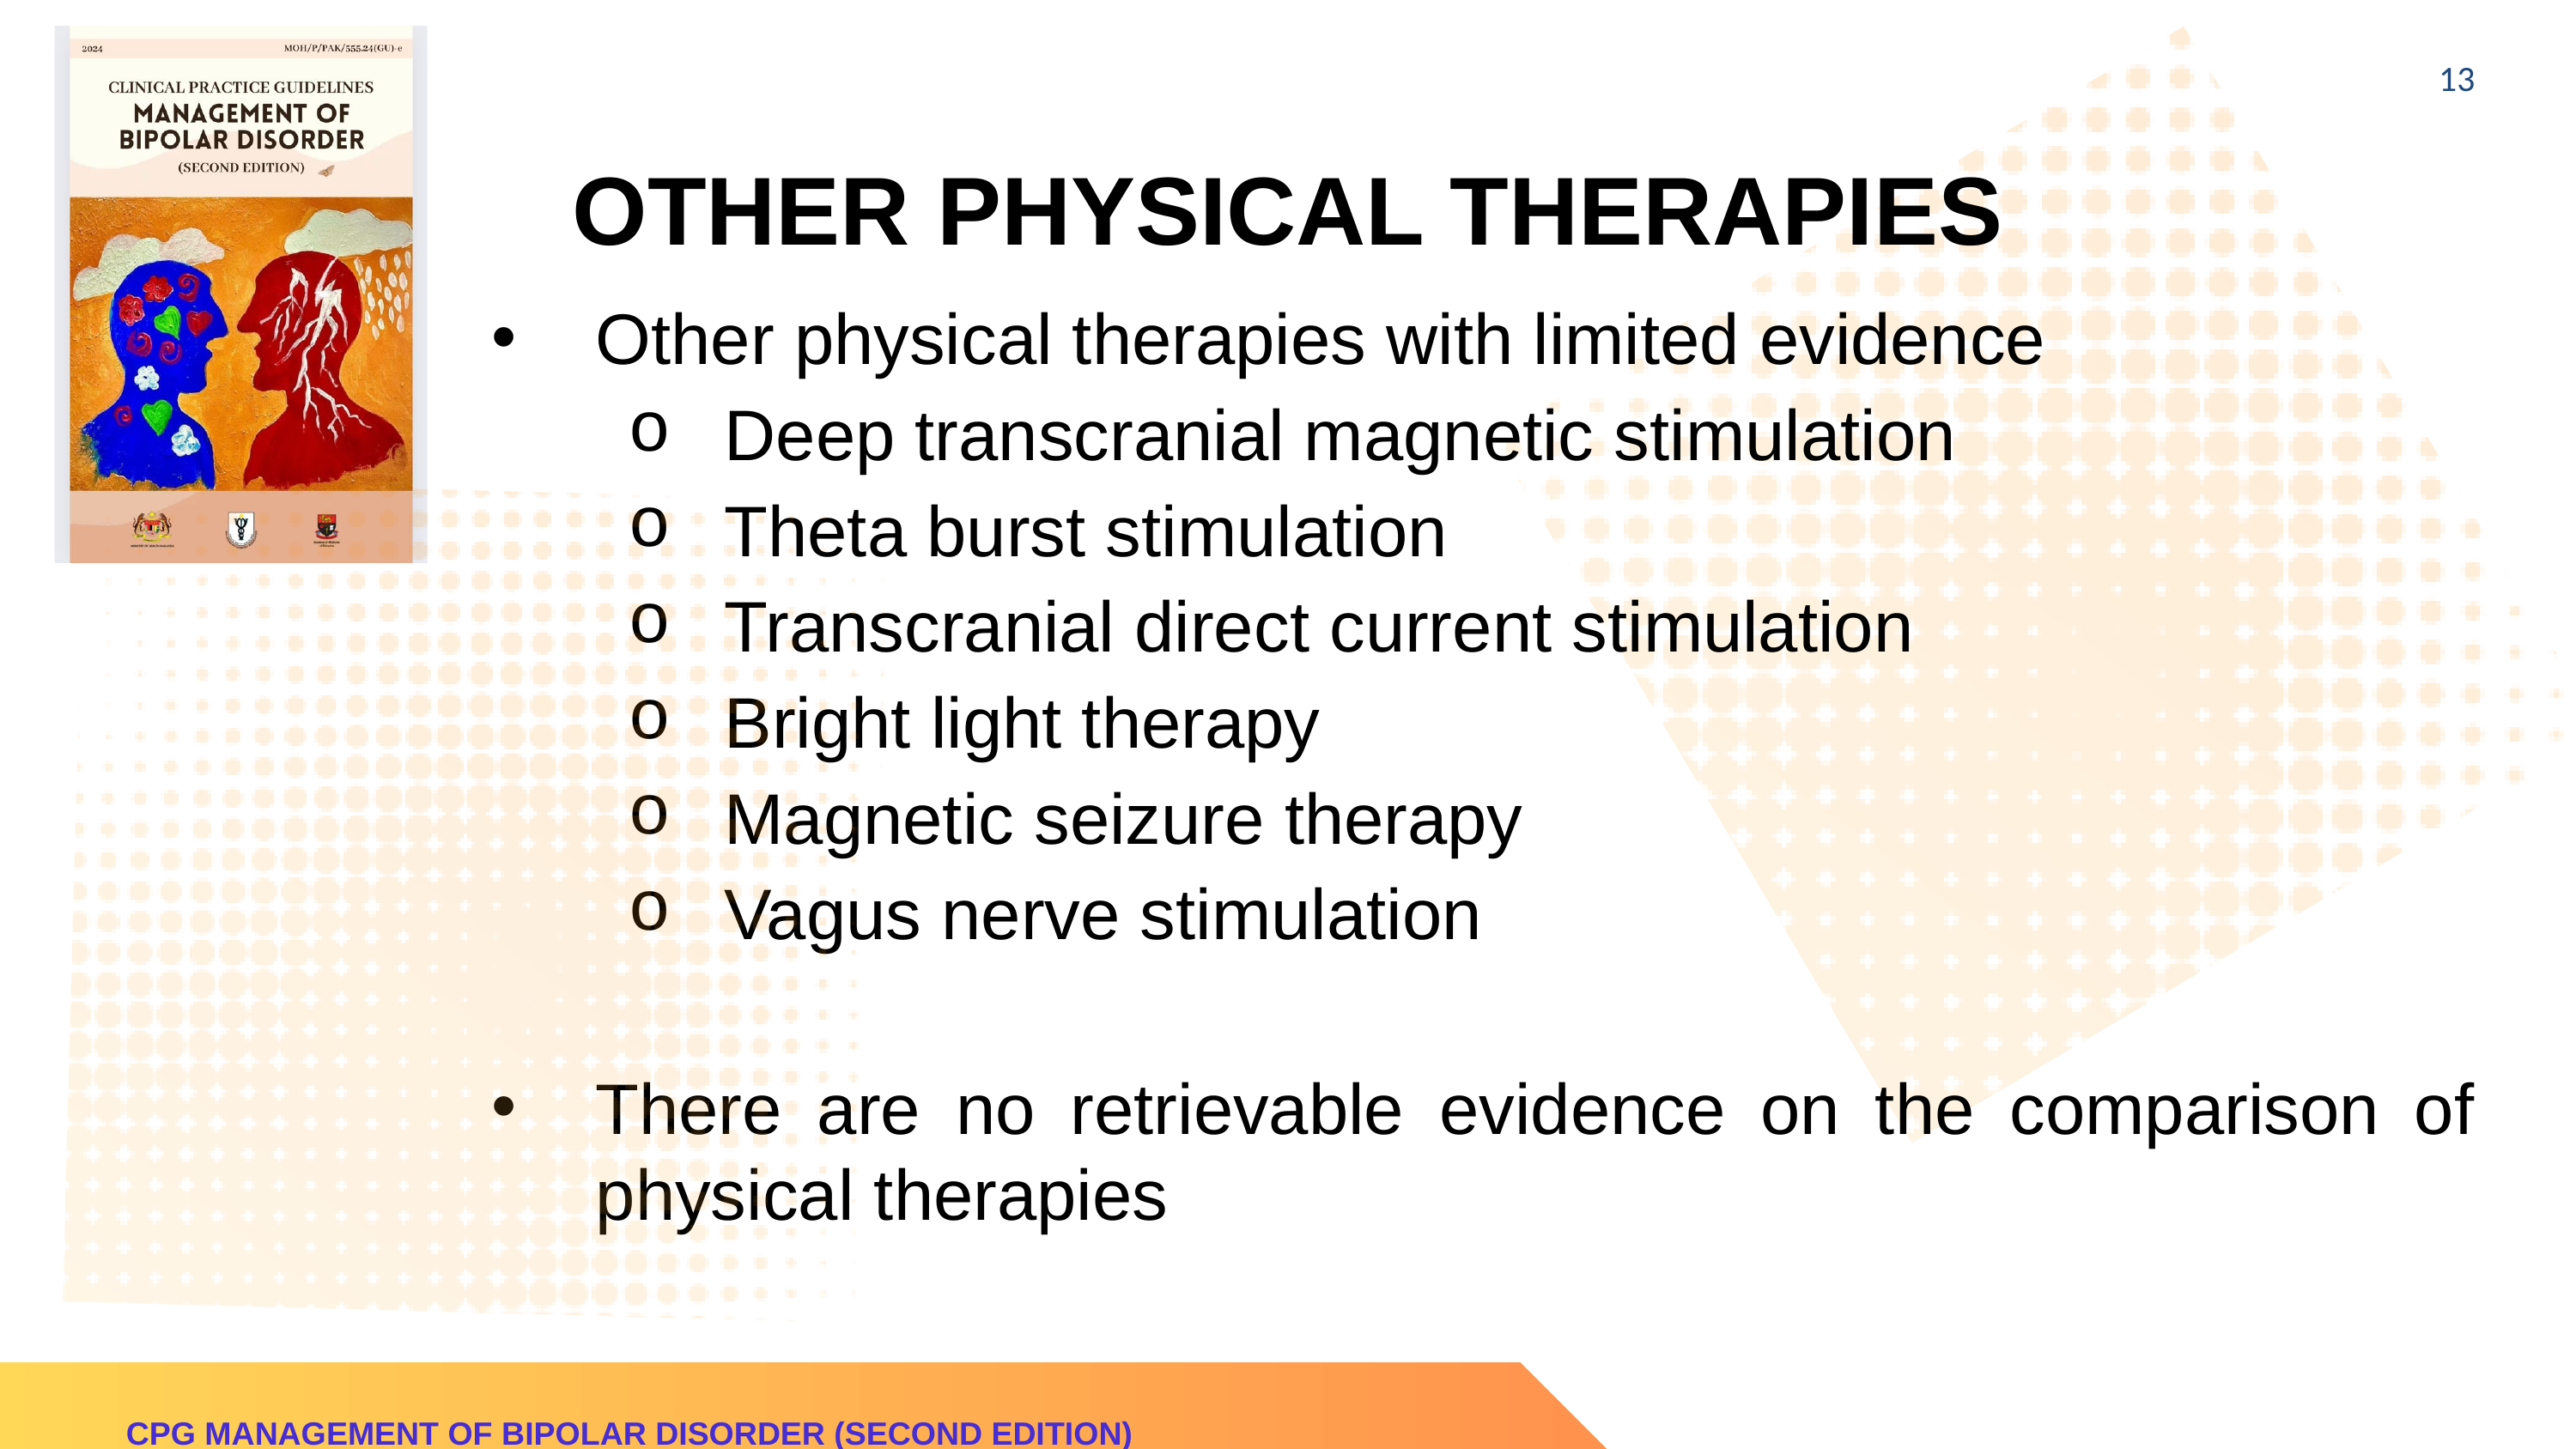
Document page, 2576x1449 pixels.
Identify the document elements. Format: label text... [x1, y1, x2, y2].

text_box [62, 480, 889, 1324]
list Other physical therapies with limited evidence Deep transcranial magnetic stimulation Theta burst stimulation Transcranial direct current stimulation Bright light therapy Magnetic seizure therapy Vagus nerve stimulation There are no retrievable evidence on the comparison of physical therapies [453, 286, 2488, 1249]
slide_number 13 [2333, 21, 2488, 133]
text_box CPG MANAGEMENT OF BIPOLAR DISORDER (SECOND EDITION) [0, 1410, 1332, 1449]
picture [54, 26, 428, 563]
title OTHER PHYSICAL THERAPIES [88, 124, 2488, 287]
